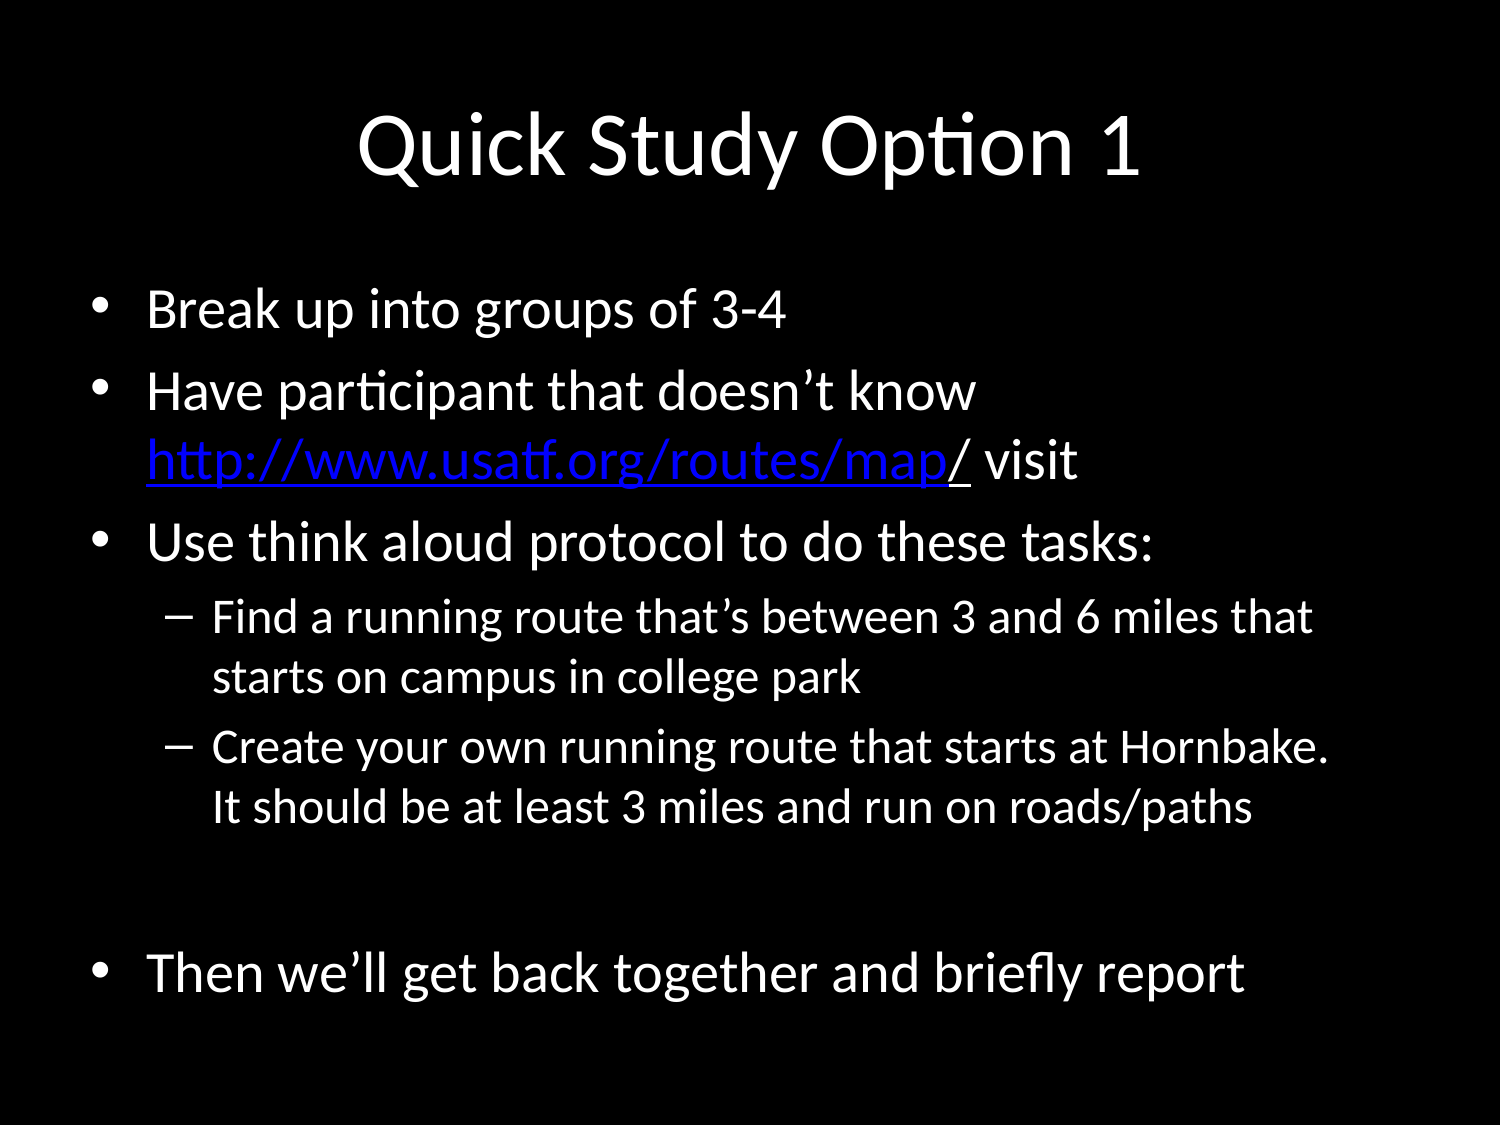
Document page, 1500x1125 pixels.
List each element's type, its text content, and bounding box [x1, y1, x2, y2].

title Quick Study Option 1 [75, 45, 1425, 233]
list Break up into groups of 3-4 Have participant that doesn’t know http://www.usatf.org/routes/map/ visit Use think aloud protocol to do these tasks: Find a running route that’s between 3 and 6 miles that starts on campus in college park Create your own running route that starts at Hornbake. It should be at least 3 miles and run on roads/paths Then we’ll get back together and briefly report [75, 262, 1375, 1050]
